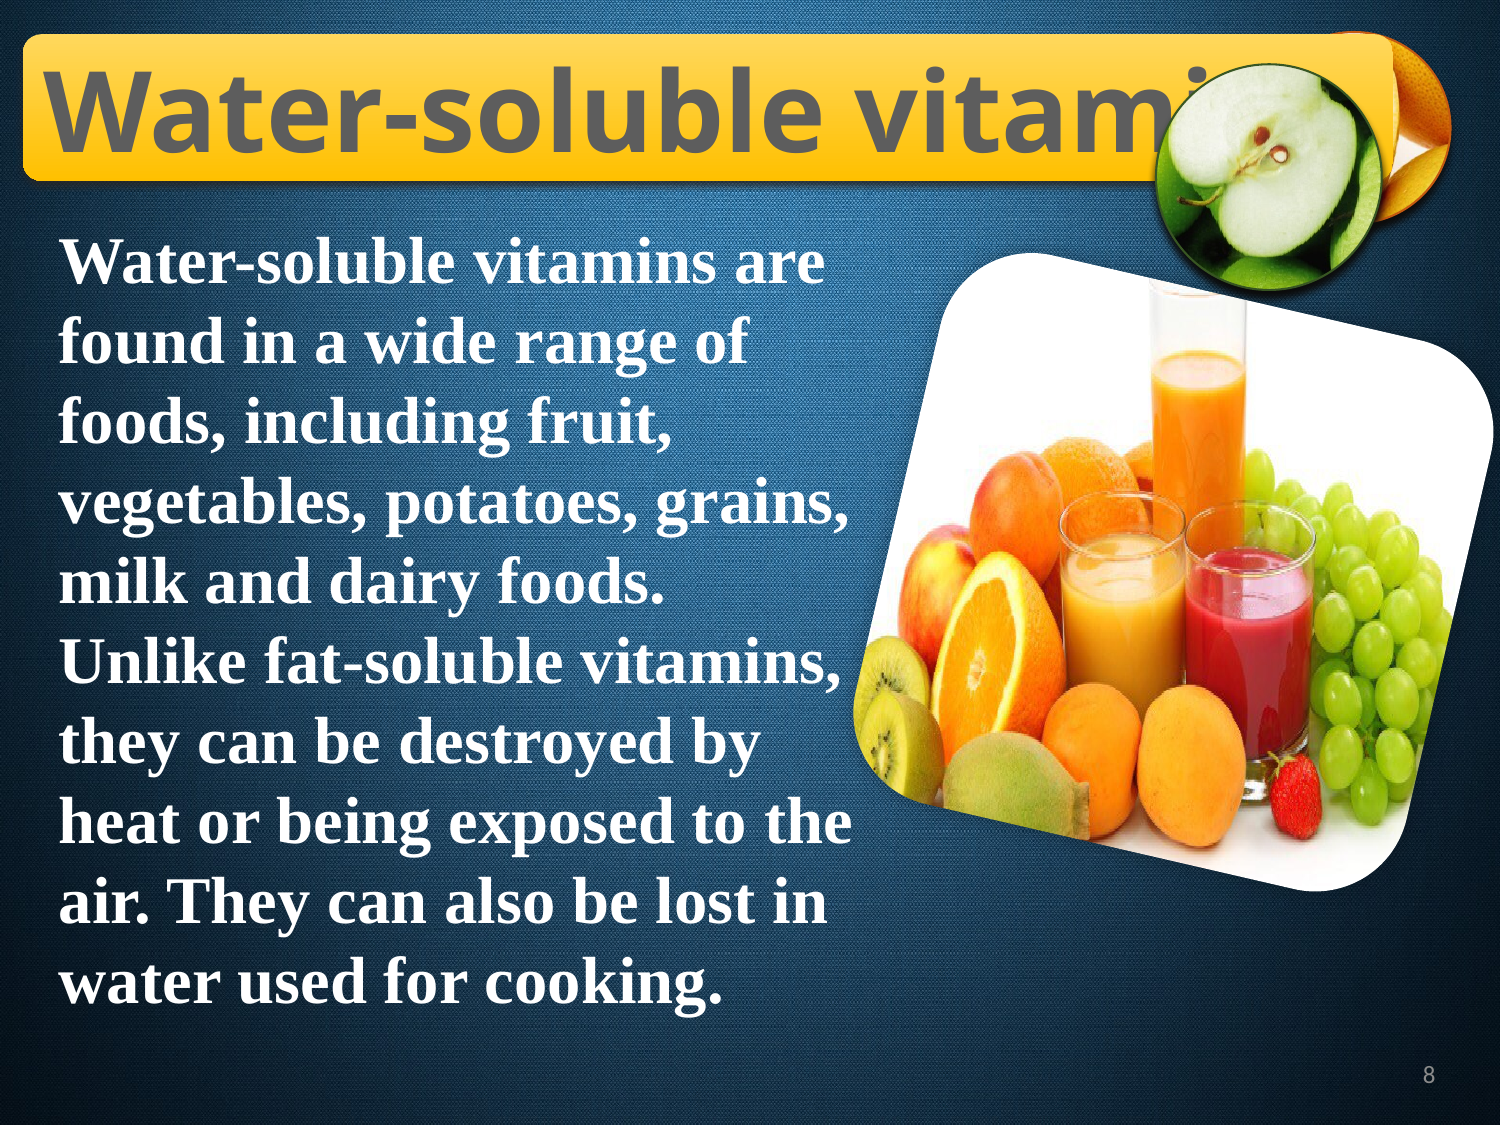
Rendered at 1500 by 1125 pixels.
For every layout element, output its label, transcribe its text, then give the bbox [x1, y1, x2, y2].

text_box [1386, 36, 1452, 220]
text_box [1154, 63, 1383, 290]
text_box Water-soluble vitamins [21, 33, 1394, 182]
picture [0, 0, 1500, 1125]
slide_number 8 [1377, 1043, 1451, 1104]
text_box Water-soluble vitamins are found in a wide range of foods, including fruit, vegetables, potatoes, grains, milk and dairy foods. Unlike fat-soluble vitamins, they can be destroyed by heat or being exposed to the air. They can also be lost in water used for cooking. [43, 209, 877, 1025]
